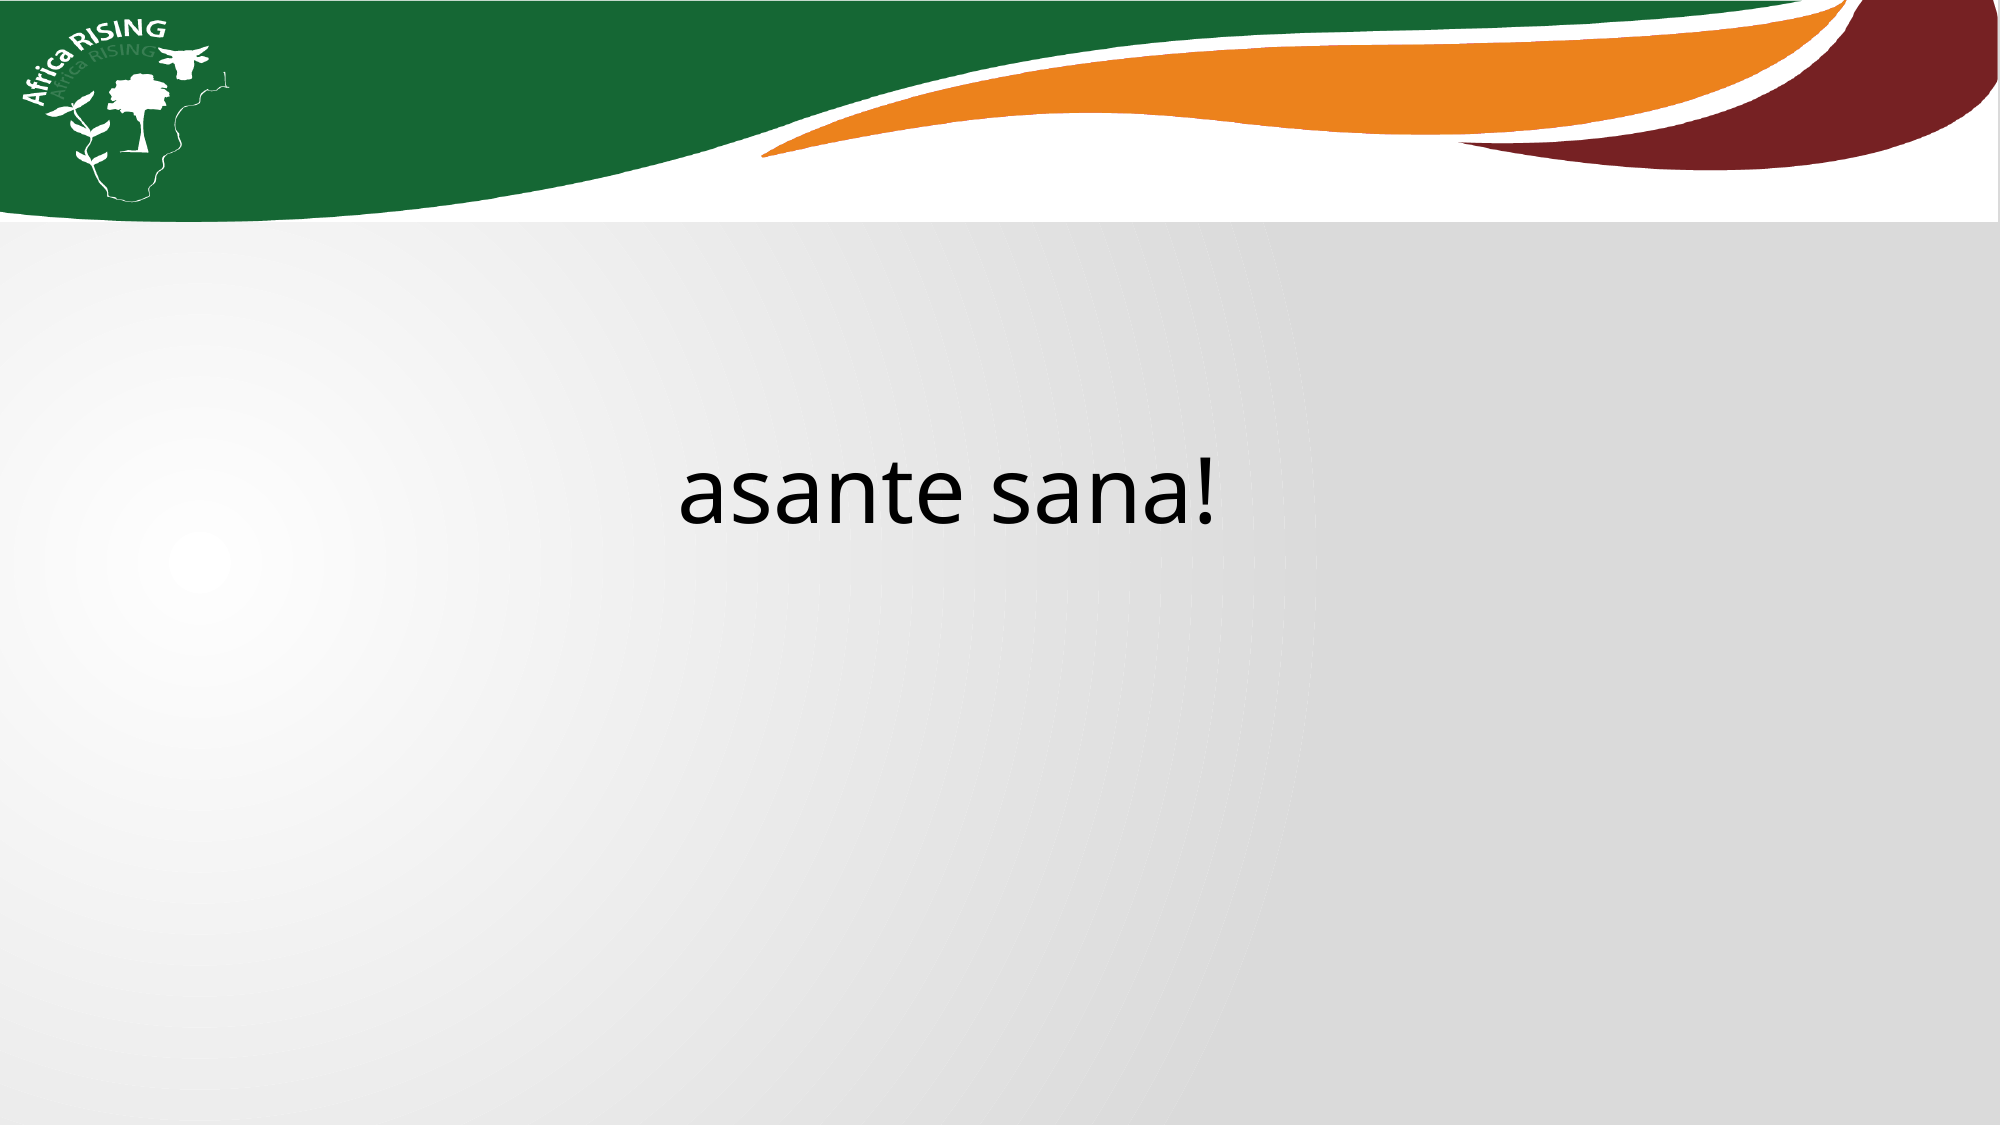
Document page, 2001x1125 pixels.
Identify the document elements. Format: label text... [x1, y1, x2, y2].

list asante sana! [112, 425, 1813, 563]
picture [0, 0, 1998, 222]
